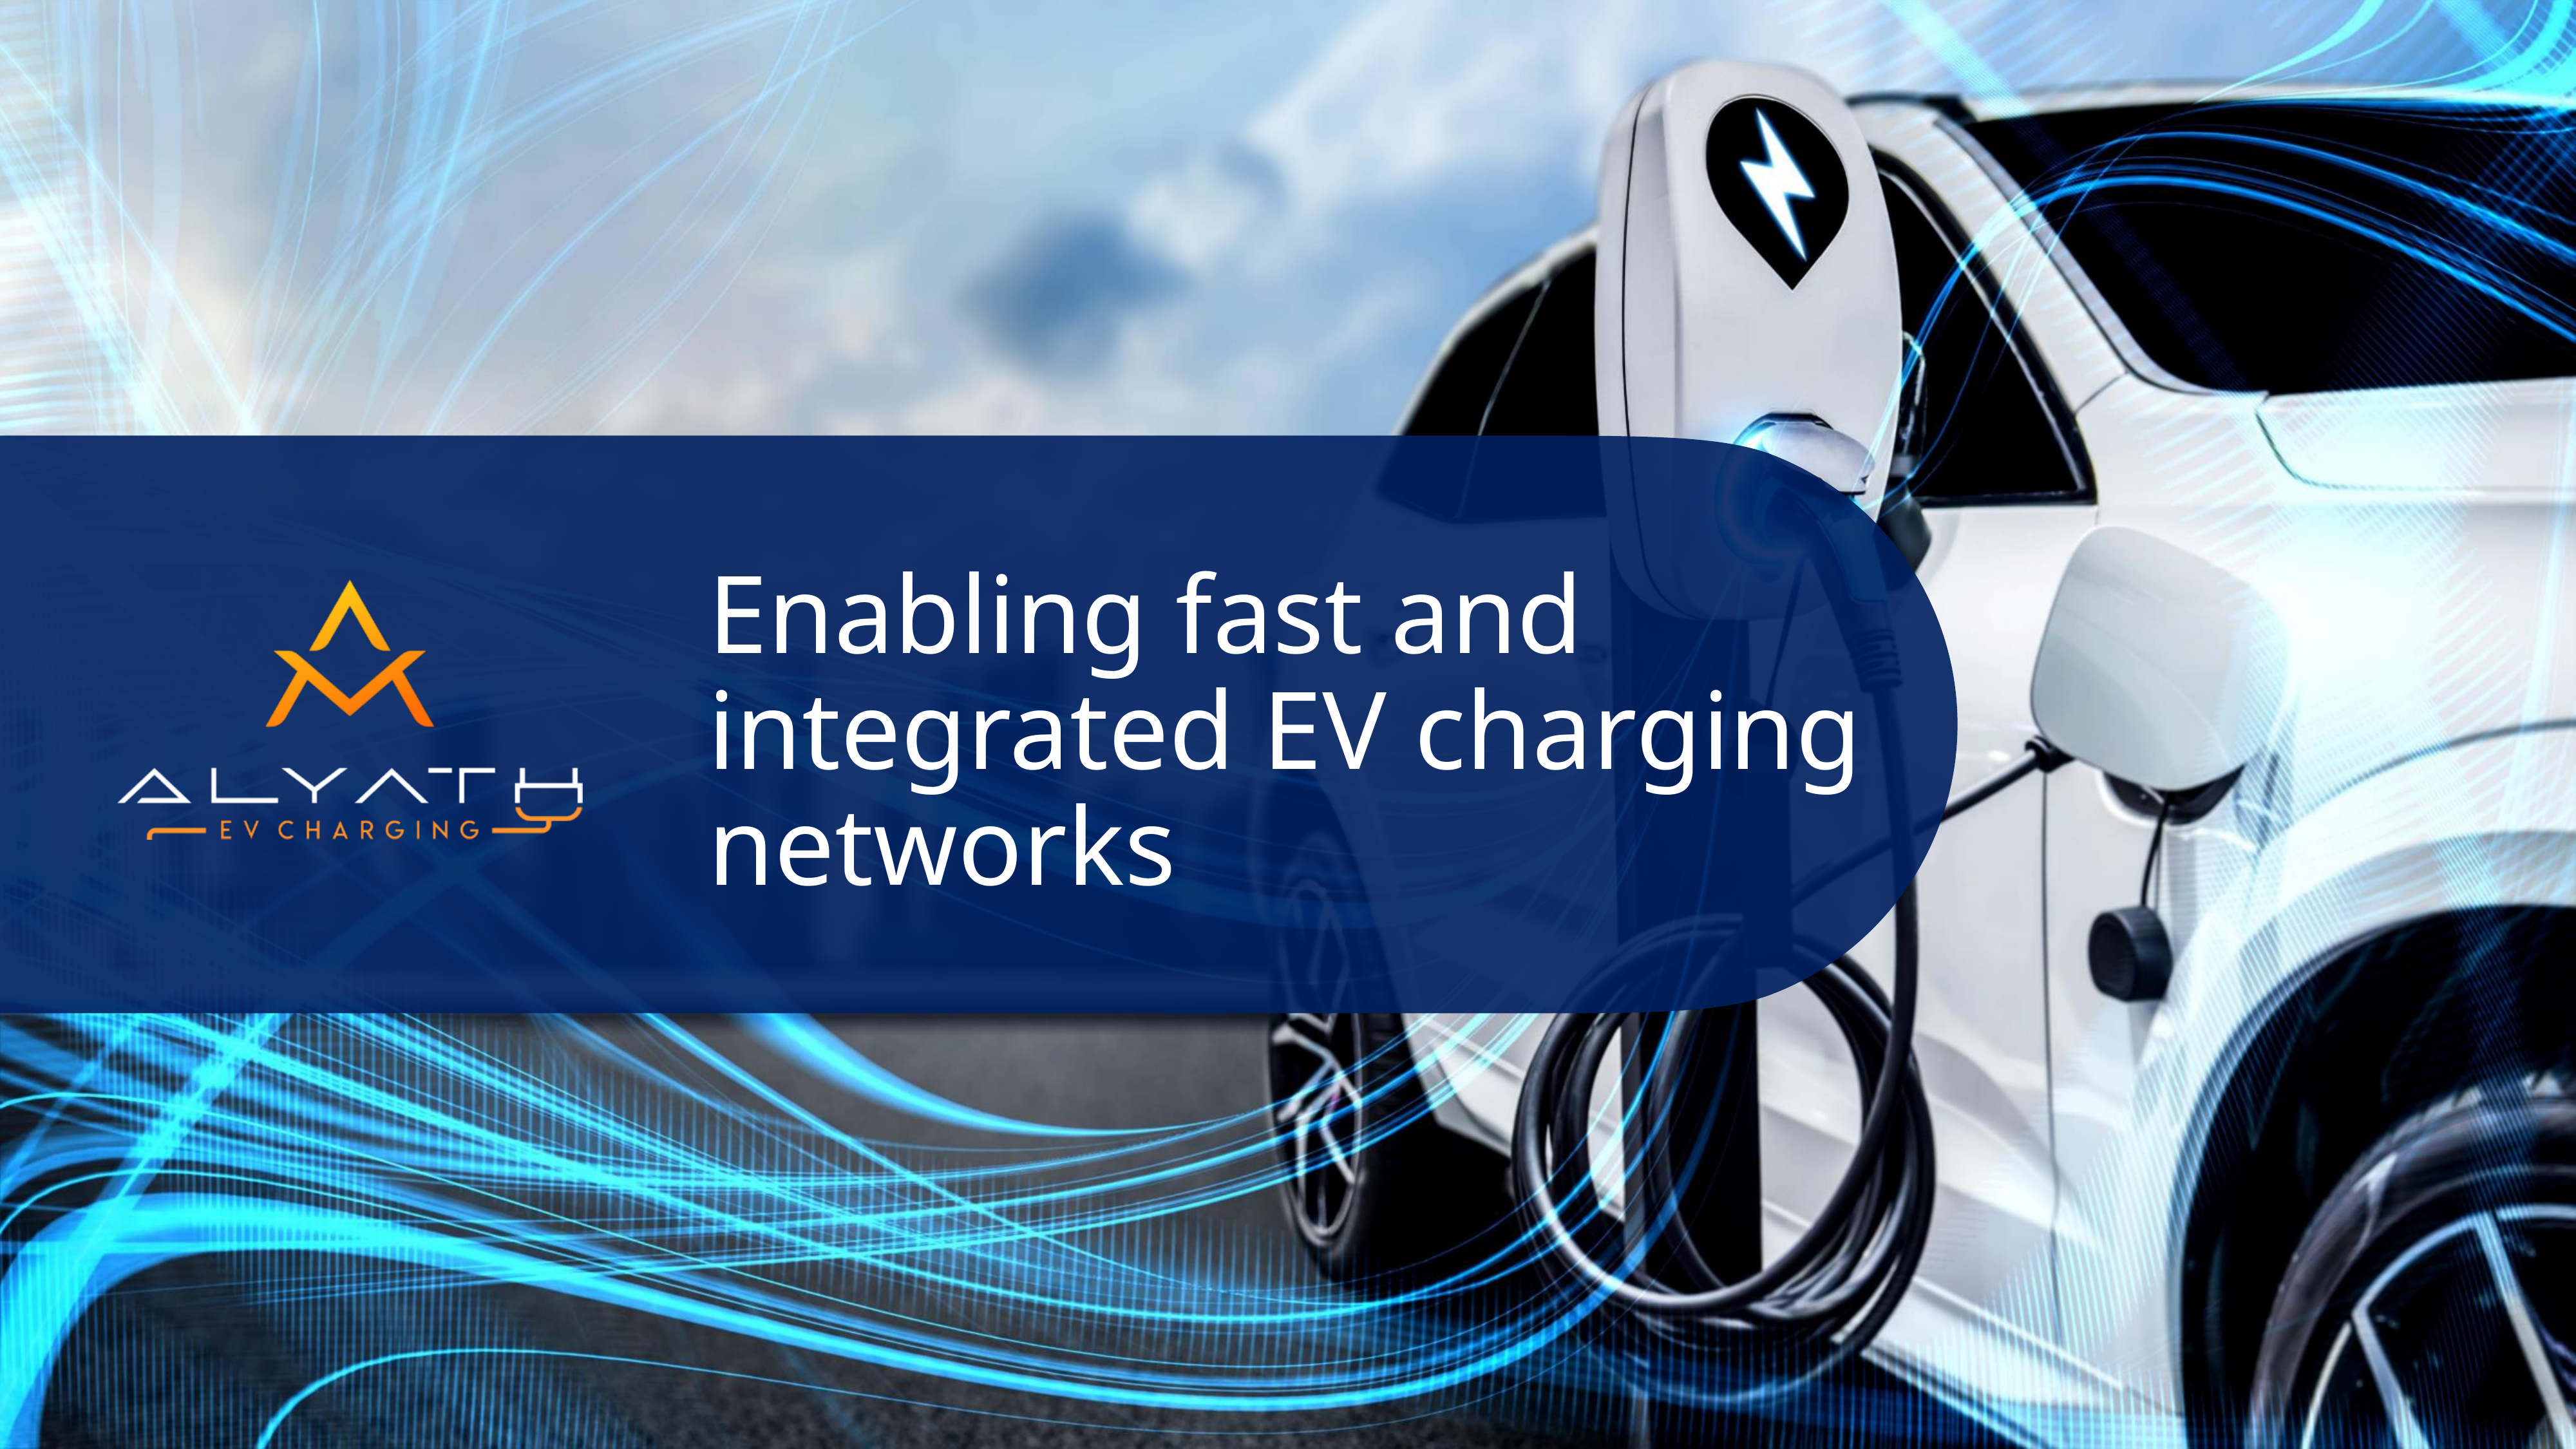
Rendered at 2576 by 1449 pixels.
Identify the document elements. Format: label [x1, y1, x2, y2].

text_box [114, 580, 586, 840]
picture [0, 0, 2576, 1449]
